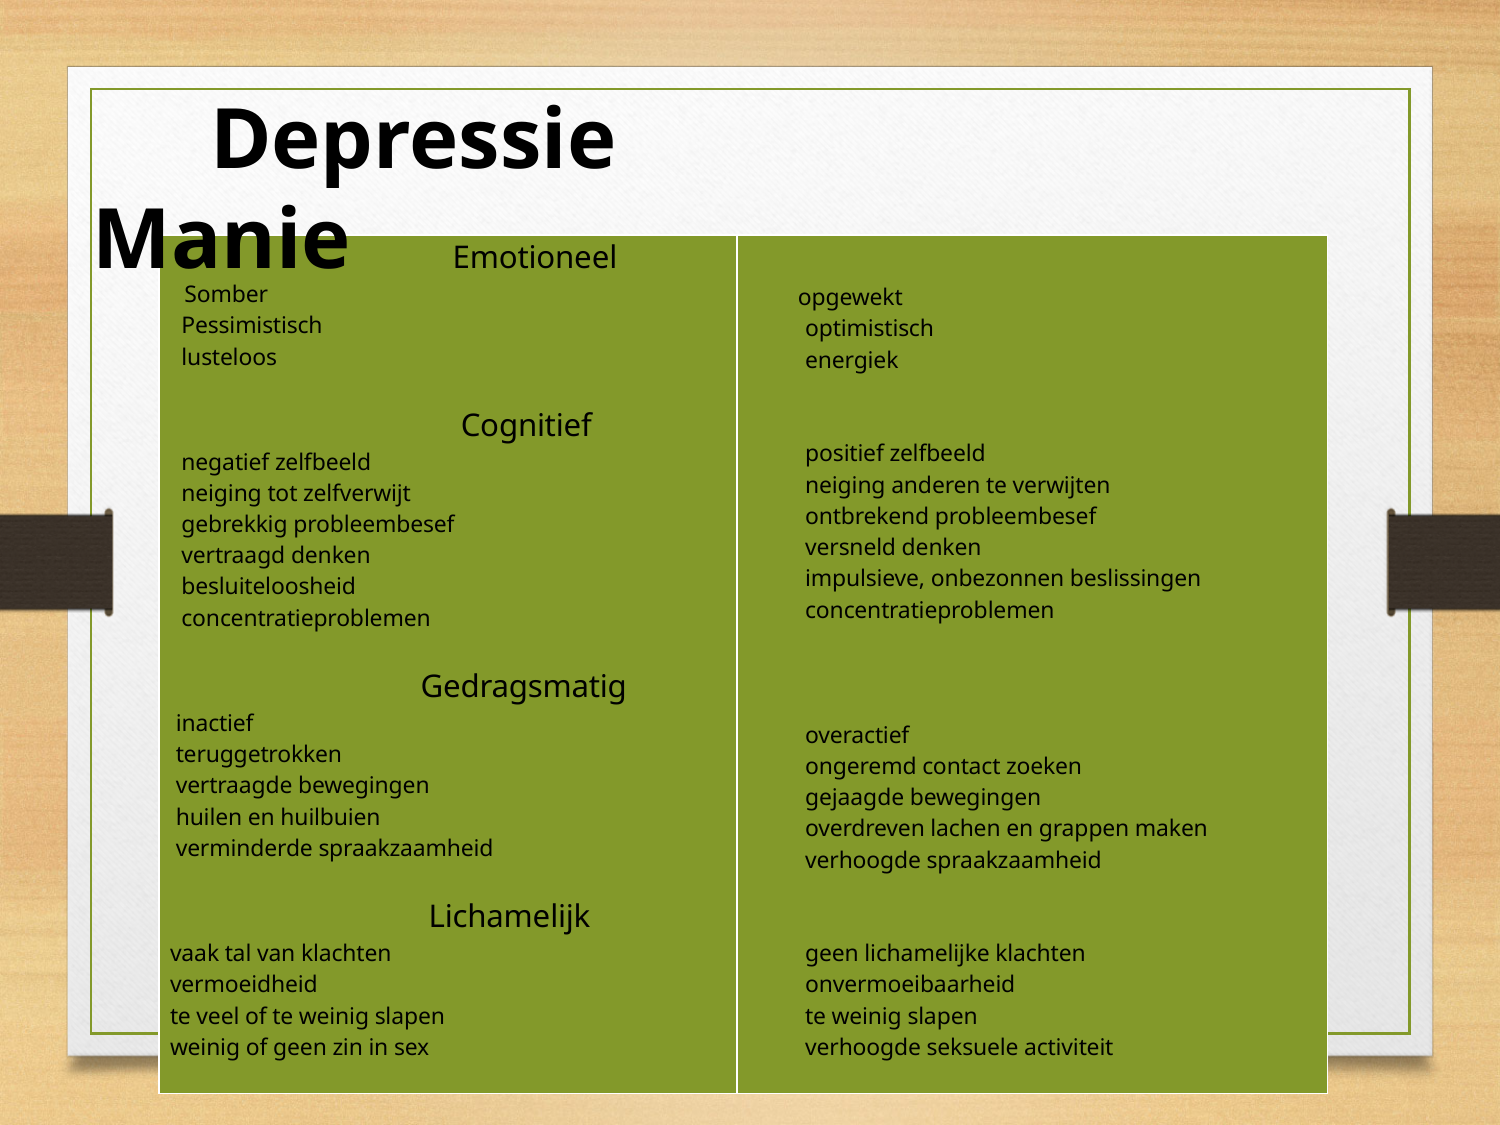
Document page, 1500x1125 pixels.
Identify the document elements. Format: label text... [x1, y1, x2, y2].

title Depressie Manie [81, 79, 1194, 325]
picture [0, 0, 1500, 1125]
table_header opgewekt optimistisch energiek positief zelfbeeld neiging anderen te verwijten ontbrekend probleembesef versneld denken impulsieve, onbezonnen beslissingen concentratieproblemen overactief ongeremd contact zoeken gejaagde bewegingen overdreven lachen en grappen maken verhoogde spraakzaamheid geen lichamelijke klachten onvermoeibaarheid te weinig slapen verhoogde seksuele activiteit [738, 236, 1327, 1093]
table_header Emotioneel Somber Pessimistisch lusteloos Cognitief negatief zelfbeeld neiging tot zelfverwijt gebrekkig probleembesef vertraagd denken besluiteloosheid concentratieproblemen Gedragsmatig inactief teruggetrokken vertraagde bewegingen huilen en huilbuien verminderde spraakzaamheid Lichamelijk vaak tal van klachten vermoeidheid te veel of te weinig slapen weinig of geen zin in sex [160, 325, 736, 1093]
